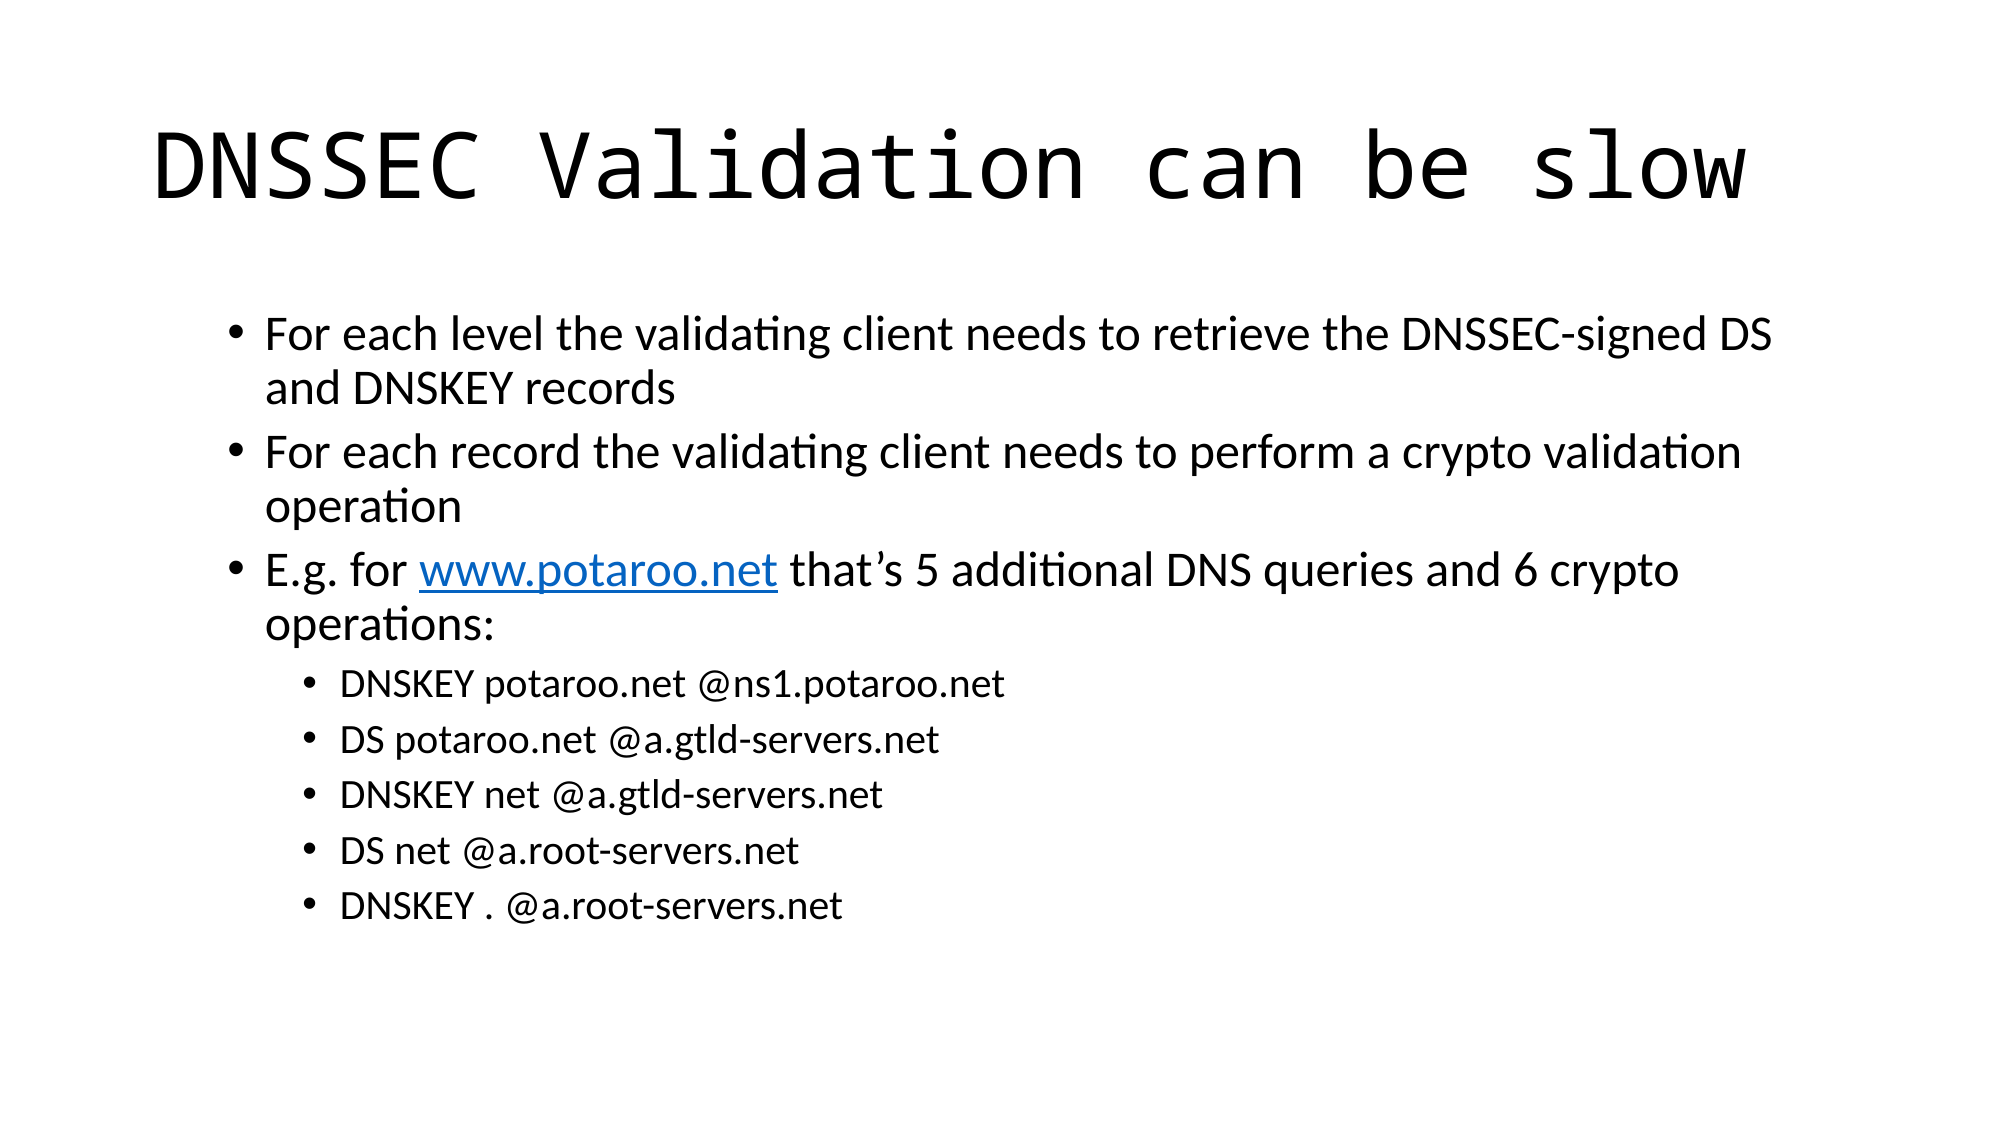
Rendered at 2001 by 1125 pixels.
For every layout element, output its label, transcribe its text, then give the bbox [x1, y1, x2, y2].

list For each level the validating client needs to retrieve the DNSSEC-signed DS and DNSKEY records For each record the validating client needs to perform a crypto validation operation E.g. for www.potaroo.net that’s 5 additional DNS queries and 6 crypto operations: DNSKEY potaroo.net @ns1.potaroo.net DS potaroo.net @a.gtld-servers.net DNSKEY net @a.gtld-servers.net DS net @a.root-servers.net DNSKEY . @a.root-servers.net [137, 299, 1863, 1014]
title DNSSEC Validation can be slow [137, 59, 1863, 278]
